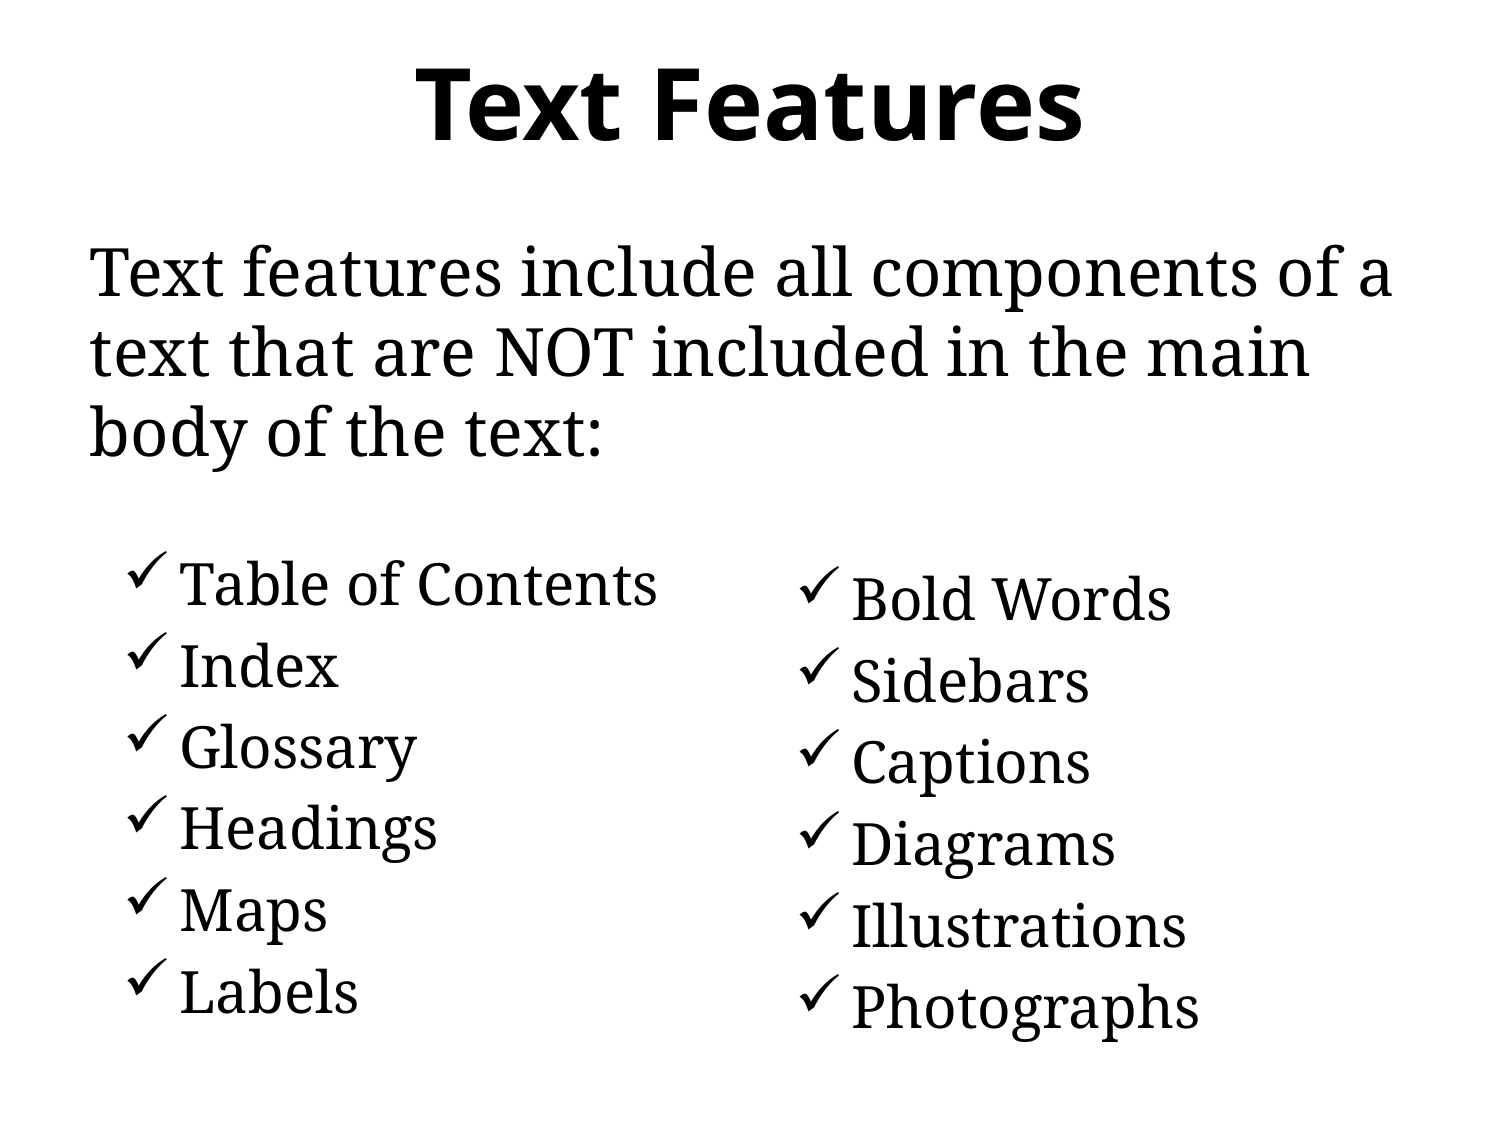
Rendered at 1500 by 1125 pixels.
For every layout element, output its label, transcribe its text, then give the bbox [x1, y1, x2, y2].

list Table of Contents Index Glossary Headings Maps Labels [108, 477, 707, 1085]
title Text Features [75, 6, 1425, 195]
list Bold Words Sidebars Captions Diagrams Illustrations Photographs [780, 477, 1425, 1085]
text_box Text features include all components of a text that are NOT included in the main body of the text: [74, 222, 1425, 477]
